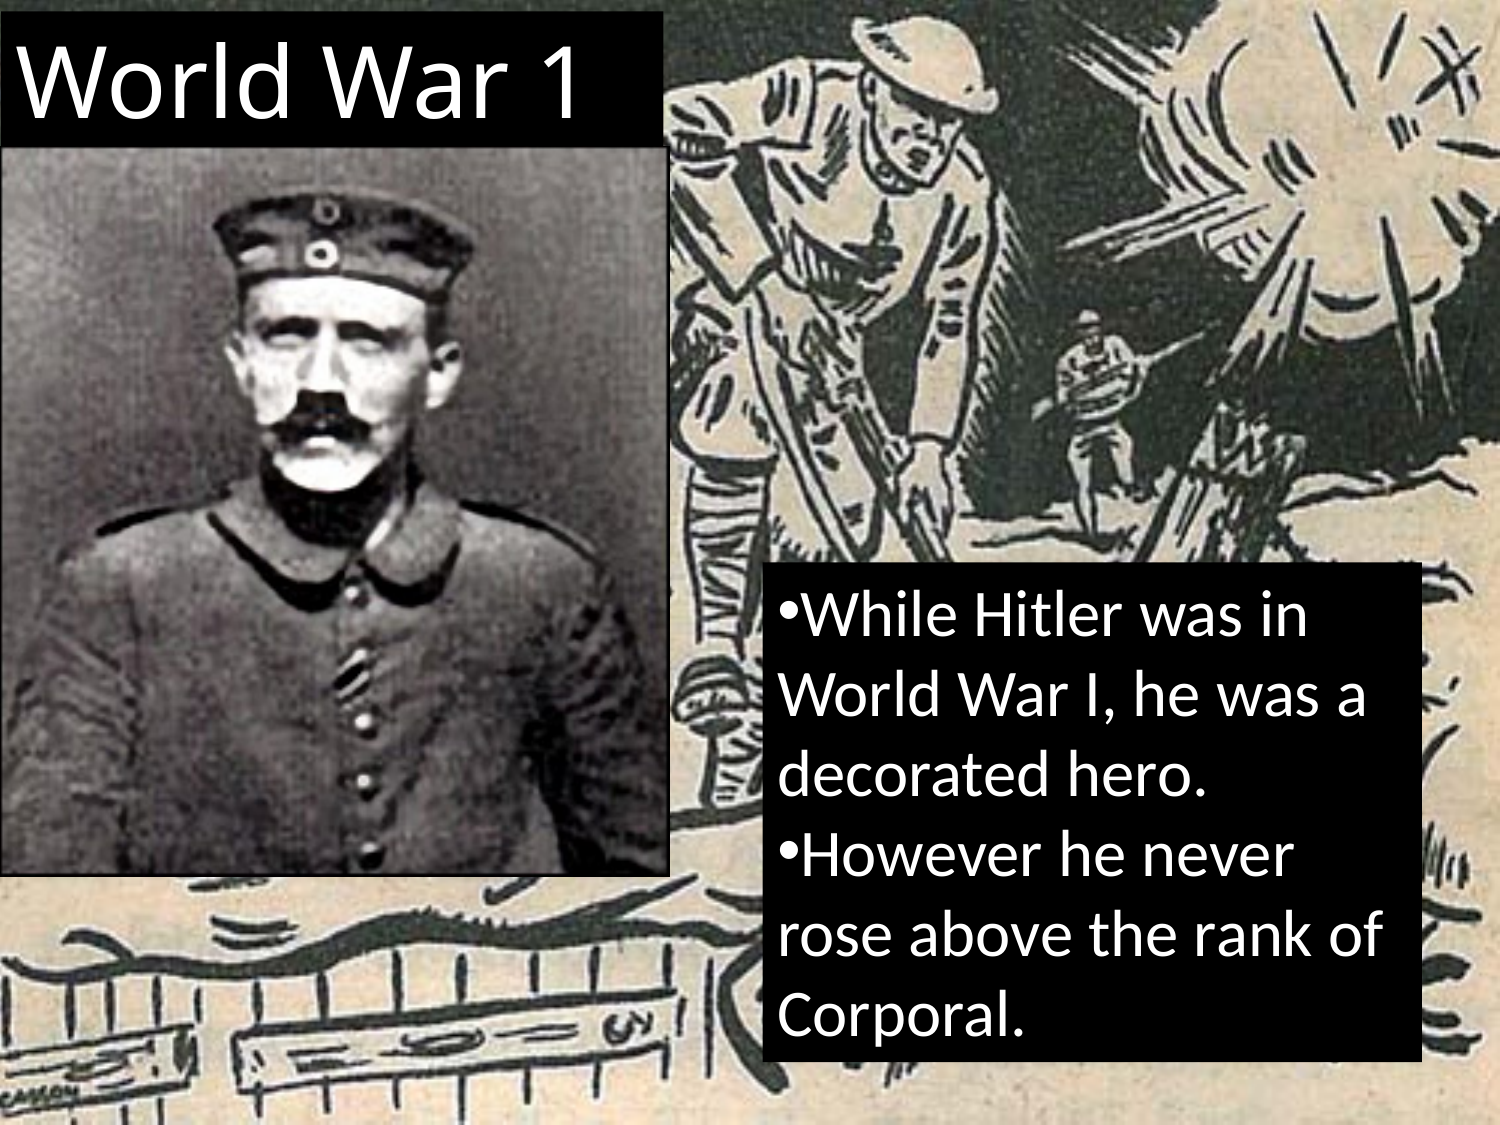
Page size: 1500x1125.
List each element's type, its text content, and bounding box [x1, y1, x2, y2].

text_box While Hitler was in World War I, he was a decorated hero. However he never rose above the rank of Corporal. [762, 562, 1422, 1063]
text_box World War 1 [1, 11, 664, 145]
picture [0, 0, 1500, 1125]
